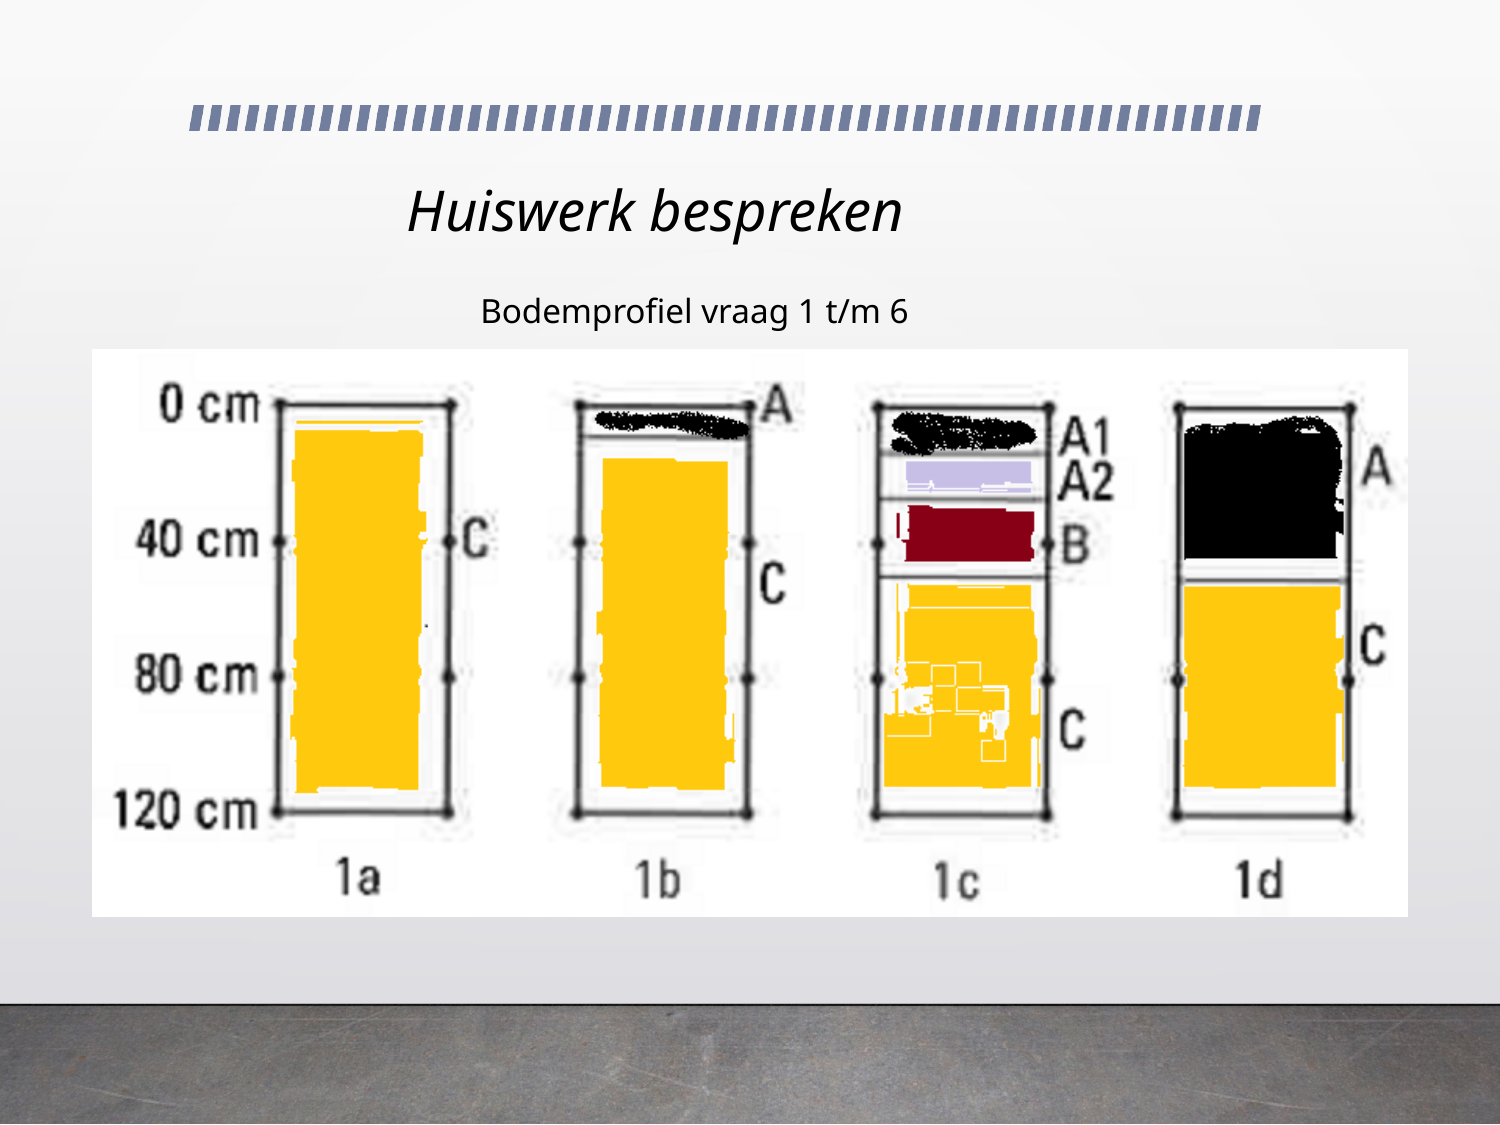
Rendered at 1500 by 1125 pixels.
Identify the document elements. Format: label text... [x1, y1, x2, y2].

picture [91, 349, 1408, 917]
picture [0, 1004, 1500, 1124]
title Huiswerk bespreken [112, 101, 1199, 244]
subtitle Bodemprofiel vraag 1 t/m 6 [110, 267, 1280, 349]
